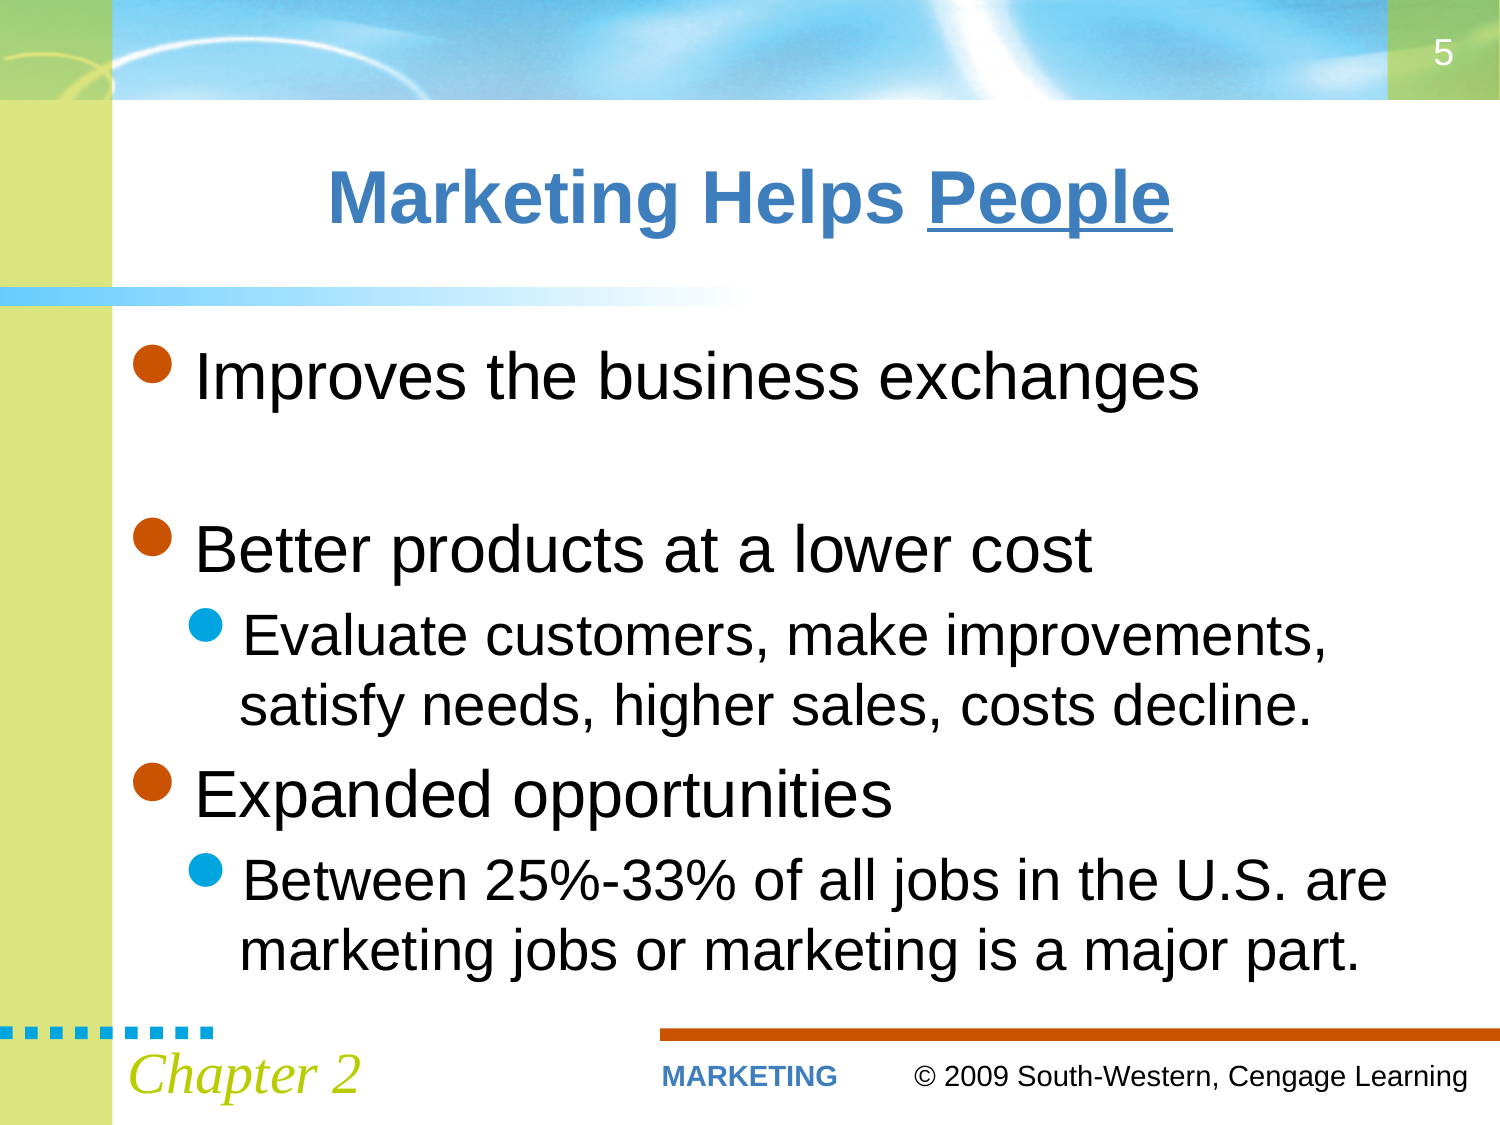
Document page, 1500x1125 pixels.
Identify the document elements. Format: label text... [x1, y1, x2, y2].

title Marketing Helps People [112, 99, 1388, 288]
list Improves the business exchanges Better products at a lower cost Evaluate customers, make improvements, satisfy needs, higher sales, costs decline. Expanded opportunities Between 25%-33% of all jobs in the U.S. are marketing jobs or marketing is a major part. [112, 324, 1463, 1001]
footer Chapter 2 [112, 1012, 638, 1113]
slide_number 5 [1387, 0, 1500, 101]
